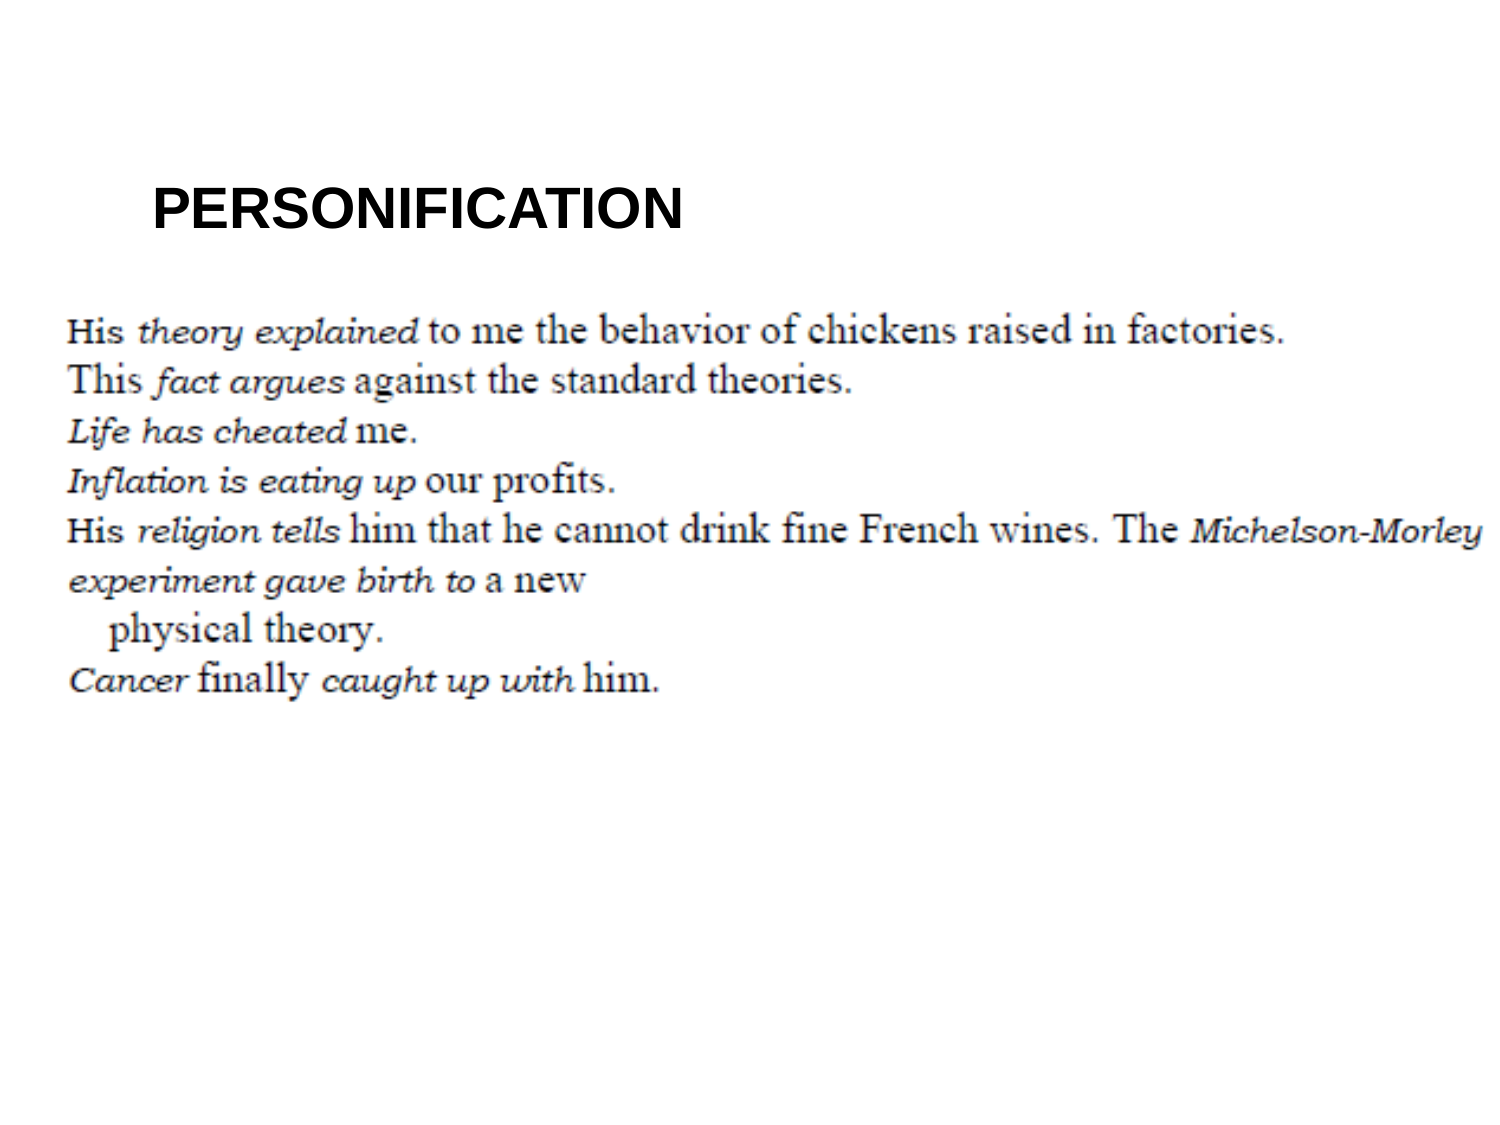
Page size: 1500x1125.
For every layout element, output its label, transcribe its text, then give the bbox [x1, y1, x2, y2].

text_box PERSONIFICATION [137, 162, 800, 248]
picture [42, 299, 1500, 713]
